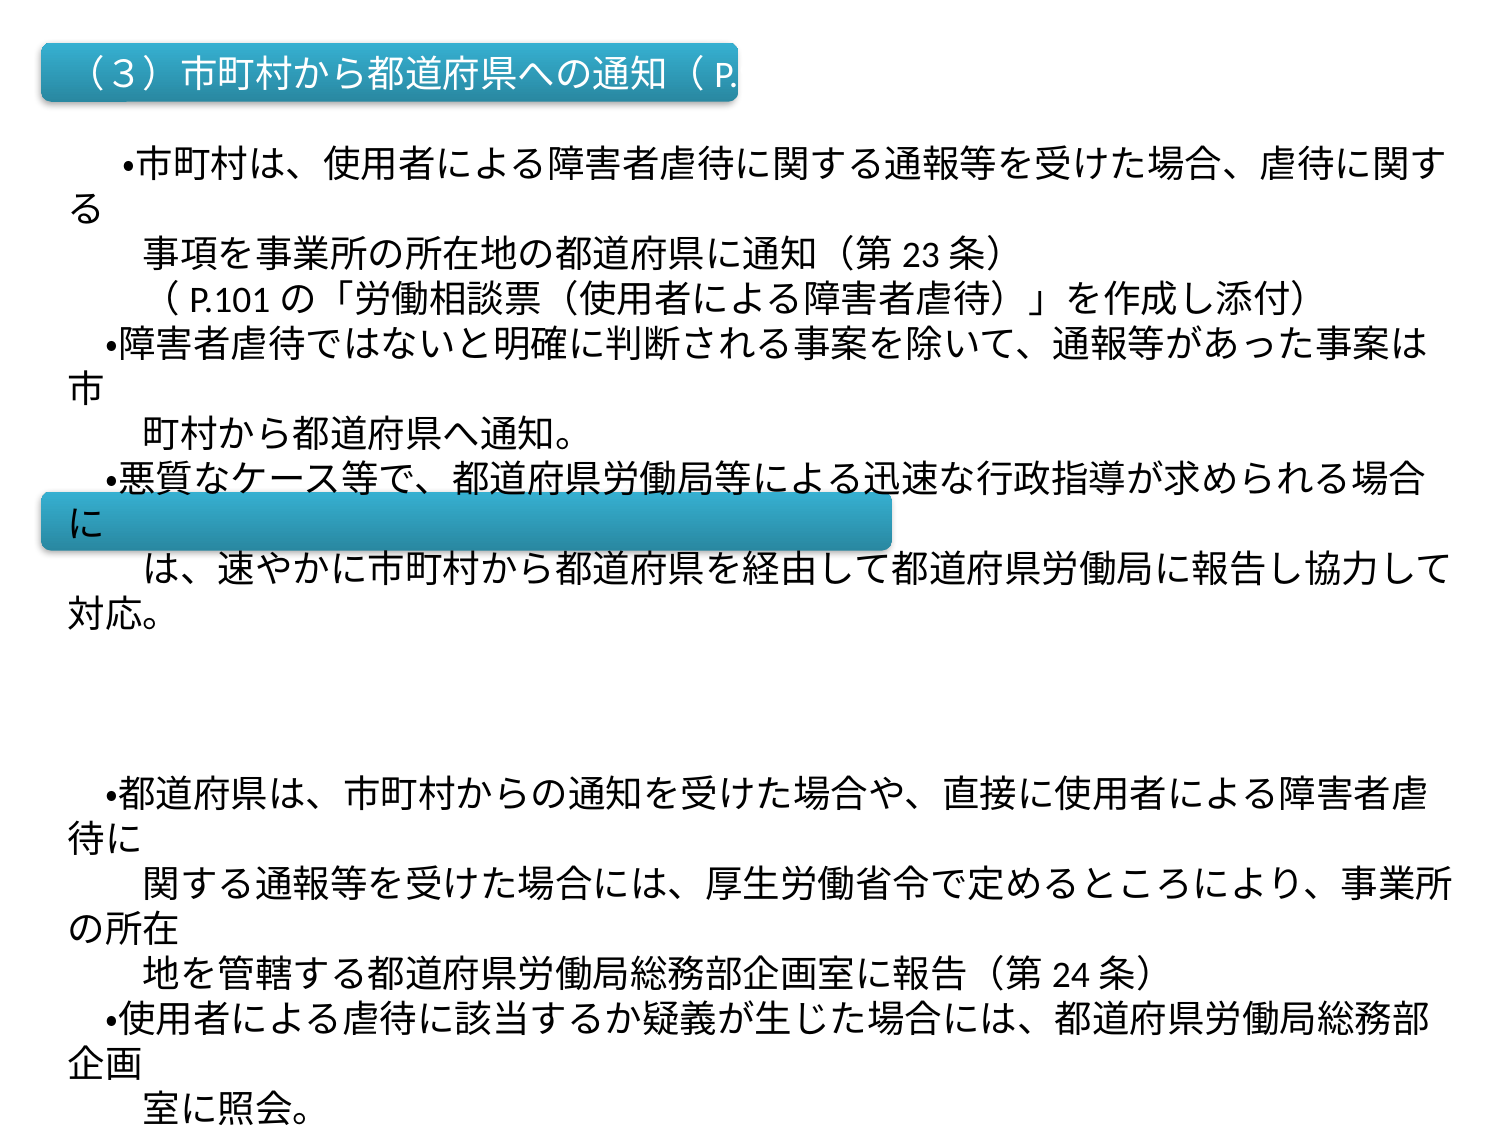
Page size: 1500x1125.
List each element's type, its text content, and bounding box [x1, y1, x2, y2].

text_box [41, 491, 53, 551]
text_box （３）市町村から都道府県への通知（P.98） ・市町村は、使用者による障害者虐待に関する通報等を受けた場合、虐待に関する 事項を事業所の所在地の都道府県に通知（第23条） （P.101の「労働相談票（使用者による障害者虐待）」を作成し添付） ・障害者虐待ではないと明確に判断される事案を除いて、通報等があった事案は市 町村から都道府県へ通知。 ・悪質なケース等で、都道府県労働局等による迅速な行政指導が求められる場合に は、速やかに市町村から都道府県を経由して都道府県労働局に報告し協力して対応。 （４）都道府県から都道府県労働局への報告（P.99） ・都道府県は、市町村からの通知を受けた場合や、直接に使用者による障害者虐待に 関する通報等を受けた場合には、厚生労働省令で定めるところにより、事業所の所在 地を管轄する都道府県労働局総務部企画室に報告（第24条） ・使用者による虐待に該当するか疑義が生じた場合には、都道府県労働局総務部企画 室に照会。 ・都道府県が直接通報等を受けた場合には、都道府県から都道府県労働局総務部企 画室への報告に当たり、Ｐ101の「労働相談票（使用者による障害者虐待）」を作成し、 添付。 ・都道府県は、通報等の内容から緊急性があると判断される場合には、速やかに都道 府県労働局総務部企画室に報告するとともに、障害者の居住地の市町村に情報提供 し連携して対応。 [53, 42, 1471, 1125]
text_box [41, 42, 53, 102]
